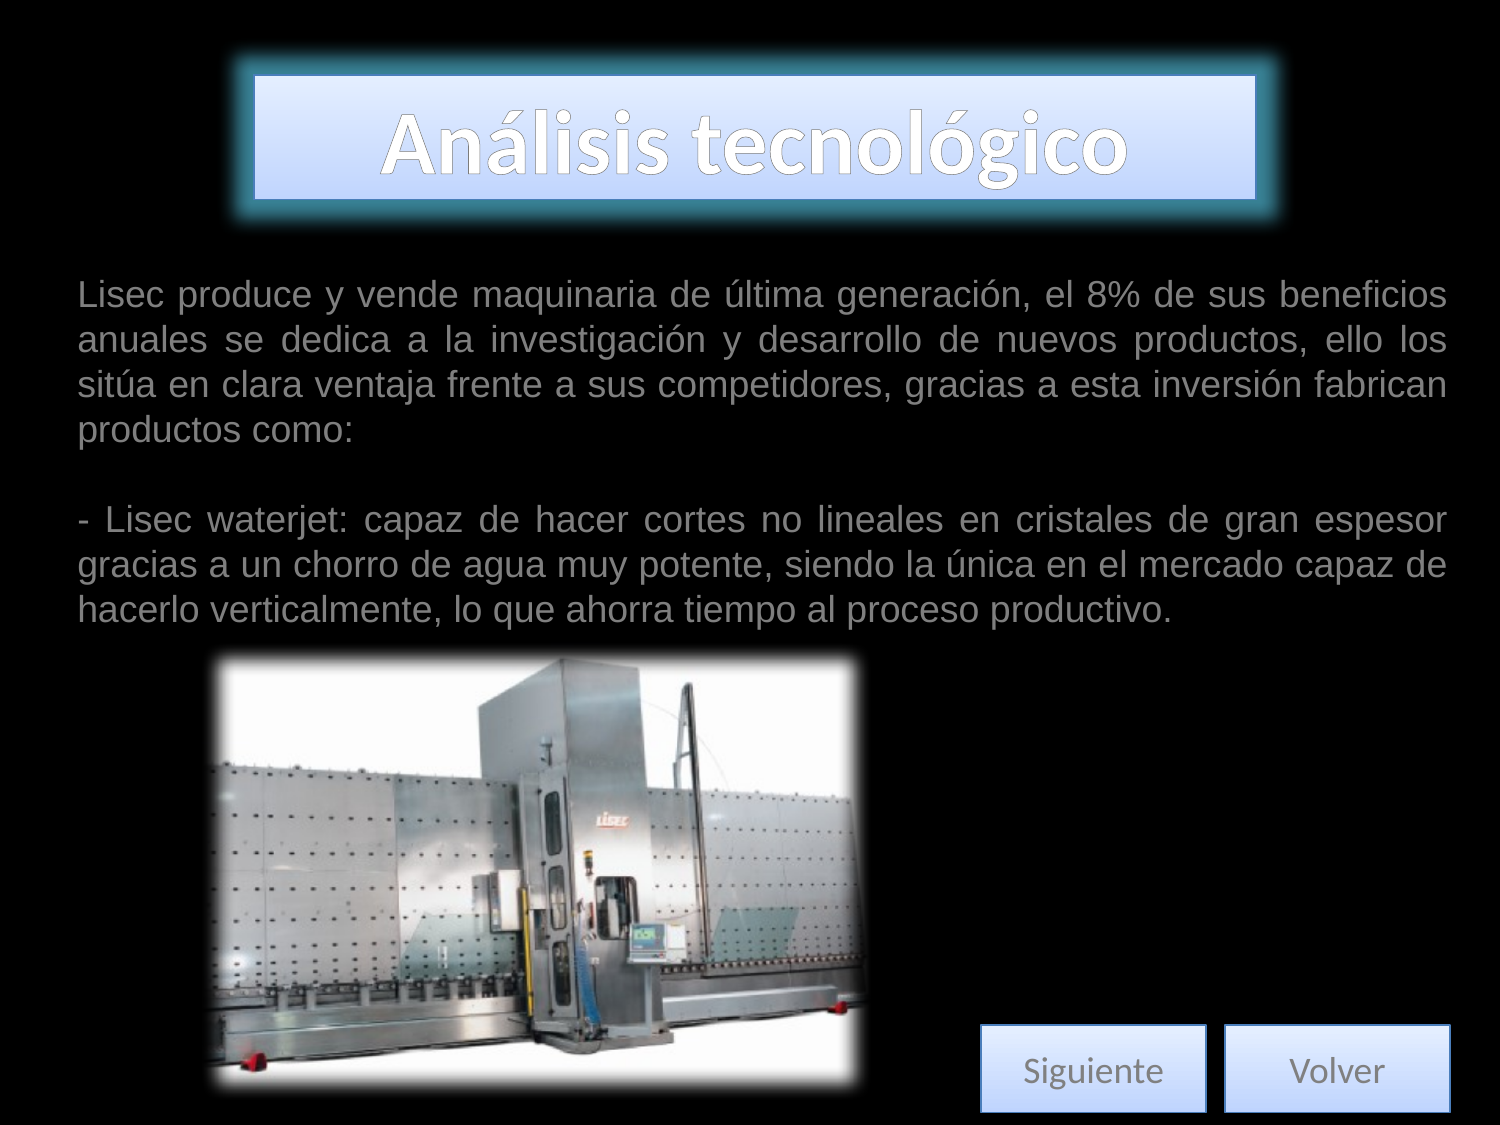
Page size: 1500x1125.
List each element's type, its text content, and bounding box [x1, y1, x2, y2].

text_box Lisec produce y vende maquinaria de última generación, el 8% de sus beneficios anuales se dedica a la investigación y desarrollo de nuevos productos, ello los sitúa en clara ventaja frente a sus competidores, gracias a esta inversión fabrican productos como: - Lisec waterjet: capaz de hacer cortes no lineales en cristales de gran espesor gracias a un chorro de agua muy potente, siendo la única en el mercado capaz de hacerlo verticalmente, lo que ahorra tiempo al proceso productivo. [62, 262, 1463, 638]
text_box Análisis tecnológico [253, 74, 1257, 200]
text_box Siguiente [980, 1024, 1207, 1113]
text_box Volver [1224, 1024, 1451, 1113]
picture [199, 640, 873, 1101]
